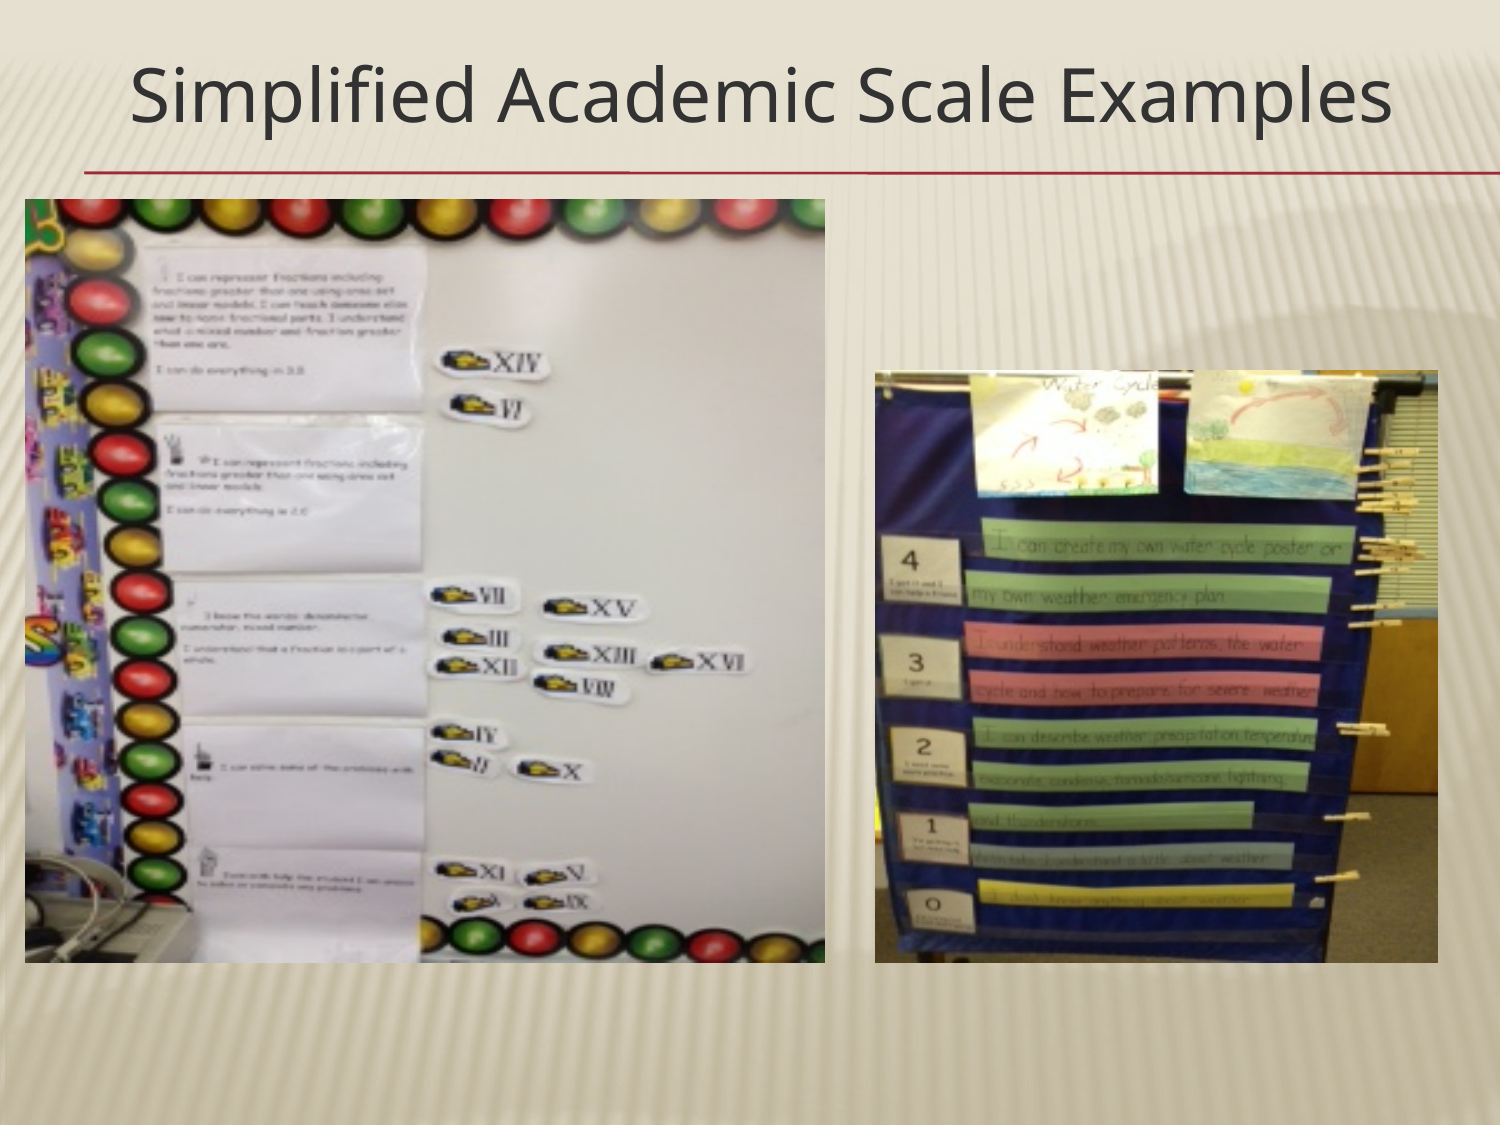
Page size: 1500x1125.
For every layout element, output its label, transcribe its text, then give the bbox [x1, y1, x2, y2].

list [874, 369, 1438, 963]
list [24, 199, 826, 963]
title Simplified Academic Scale Examples [62, 0, 1463, 210]
